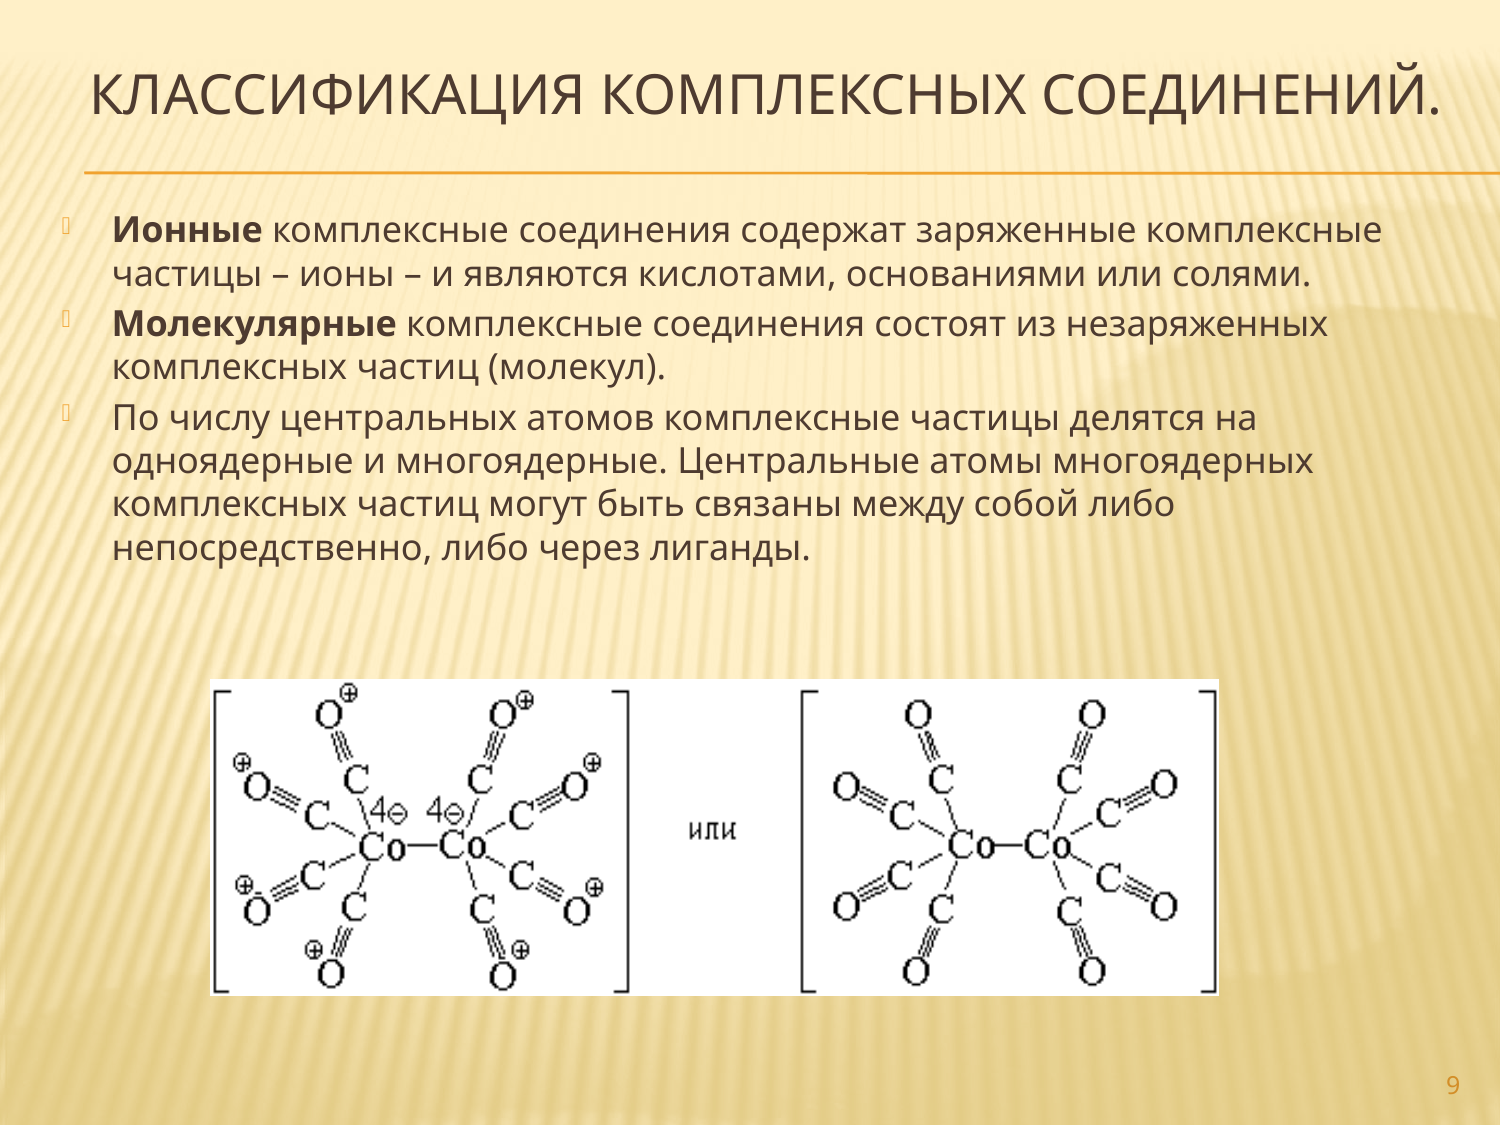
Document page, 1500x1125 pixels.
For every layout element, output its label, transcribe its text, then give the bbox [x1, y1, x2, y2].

title Классификация комплексных соединений. [75, 23, 1500, 162]
slide_number 9 [1350, 1062, 1475, 1103]
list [210, 679, 1219, 997]
list Ионные комплексные соединения содержат заряженные комплексные частицы – ионы – и являются кислотами, основаниями или солями. Молекулярные комплексные соединения состоят из незаряженных комплексных частиц (молекул). По числу центральных атомов комплексные частицы делятся на одноядерные и многоядерные. Центральные атомы многоядерных комплексных частиц могут быть связаны между собой либо непосредственно, либо через лиганды. [46, 198, 1427, 622]
